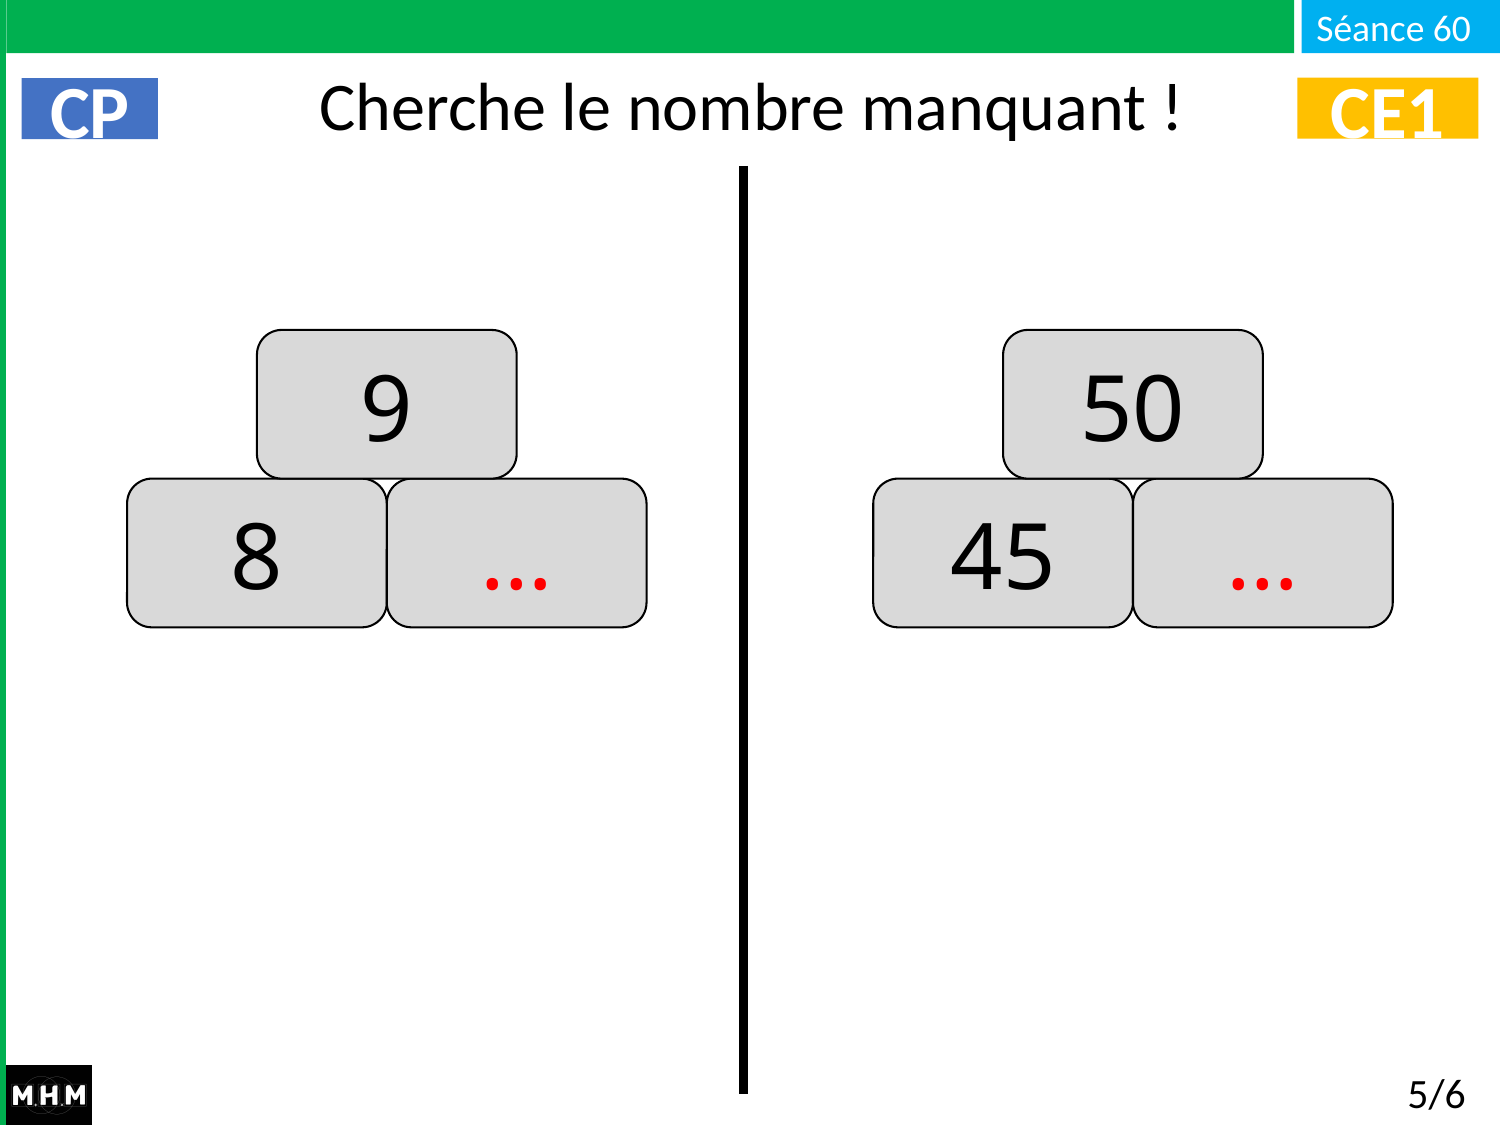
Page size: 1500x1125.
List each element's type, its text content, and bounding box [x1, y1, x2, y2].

list 5/6 [1373, 1064, 1500, 1125]
text_box 50 [1002, 328, 1264, 480]
text_box … [1131, 477, 1394, 629]
text_box CP [21, 77, 159, 140]
text_box 9 [255, 328, 518, 480]
picture [6, 1065, 92, 1125]
title Cherche le nombre manquant ! [304, 63, 1500, 153]
text_box 45 [872, 477, 1133, 629]
text_box 8 [125, 477, 387, 629]
text_box … [385, 477, 648, 629]
text_box CE1 [1296, 77, 1479, 140]
